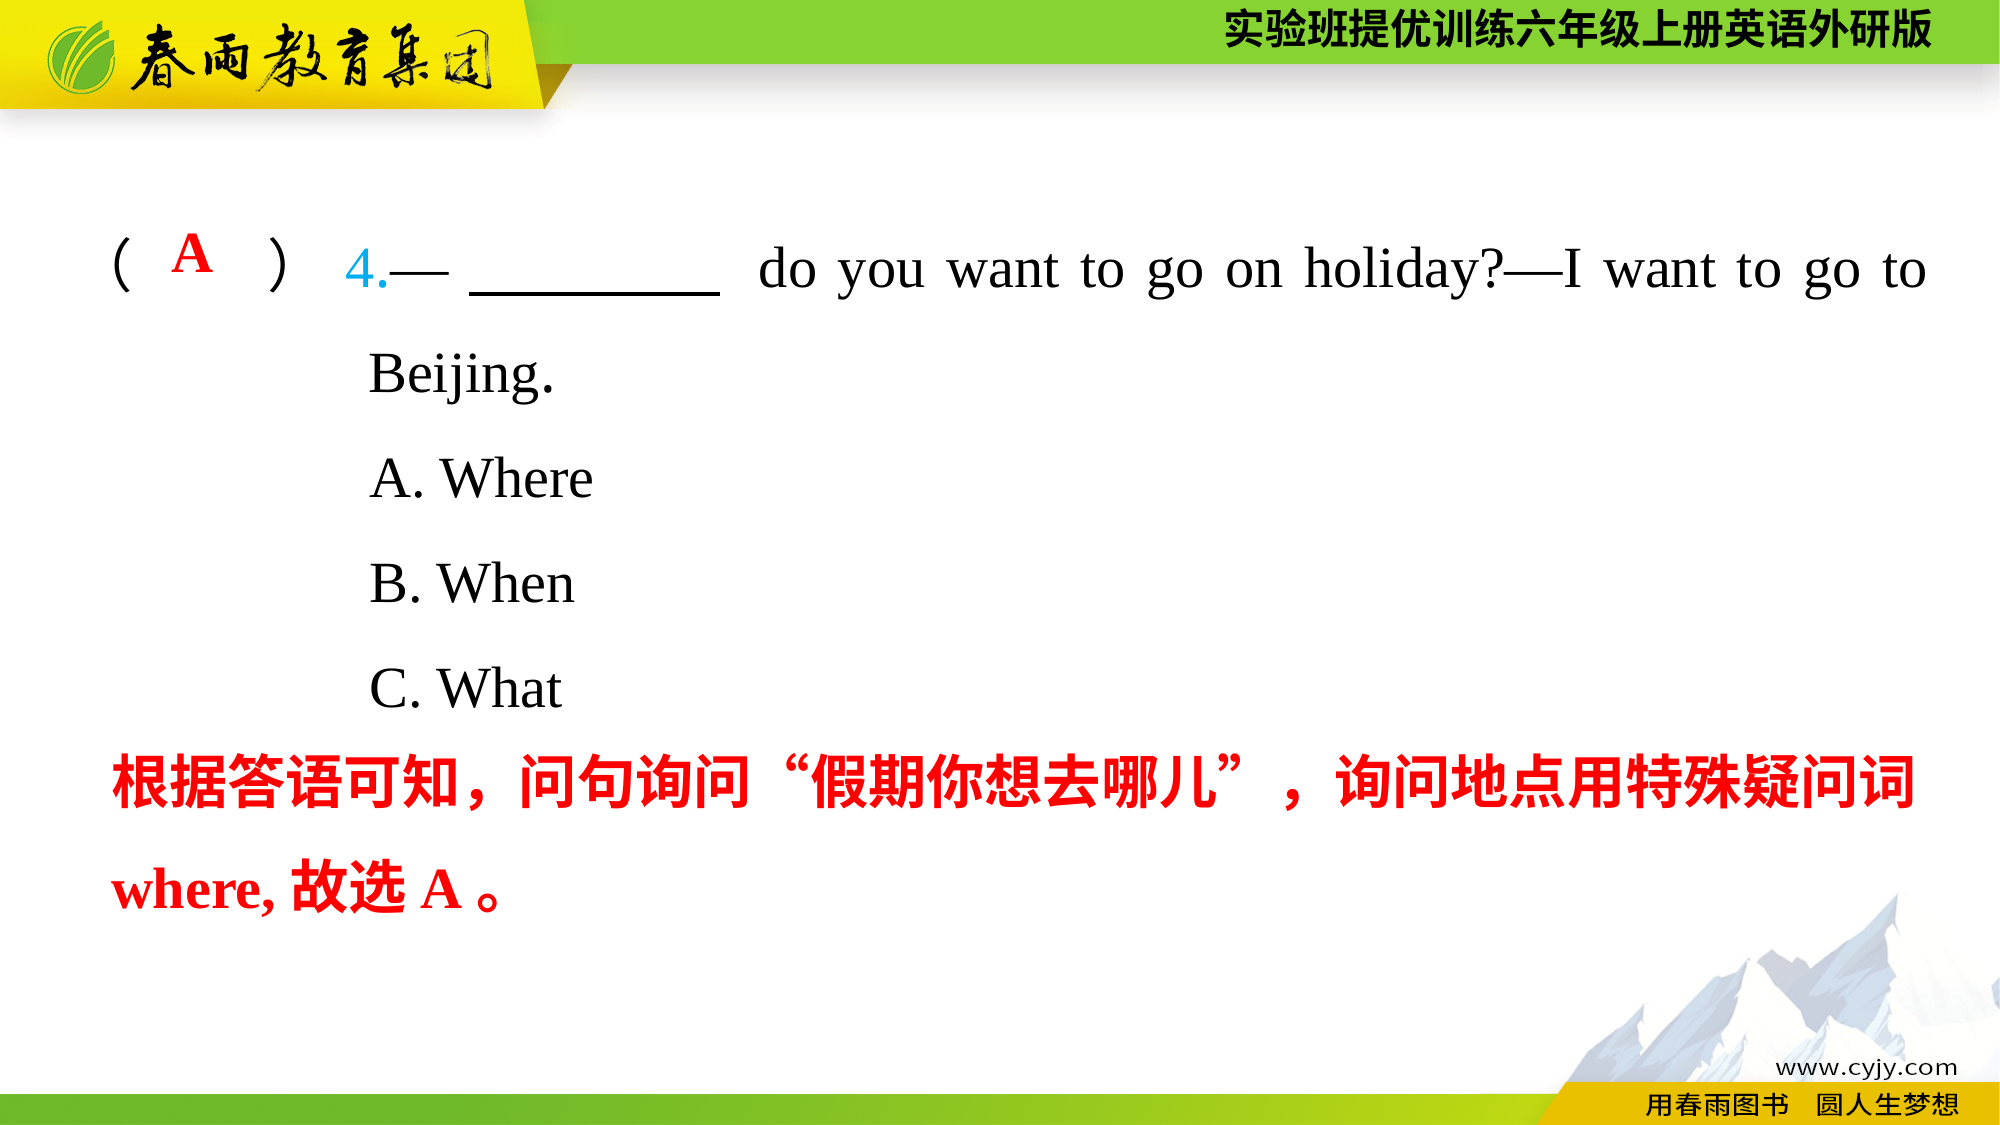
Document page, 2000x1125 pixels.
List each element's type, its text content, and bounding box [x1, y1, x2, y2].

text_box A [156, 206, 256, 292]
text_box 根据答语可知，问句询问“假期你想去哪儿”，询问地点用特殊疑问词where,故选A。 [96, 703, 1944, 928]
list （ ）4.— do you want to go on holiday?—I want to go to Beijing. A. Where B. When C. What [59, 187, 1944, 720]
picture [0, 0, 2000, 1125]
